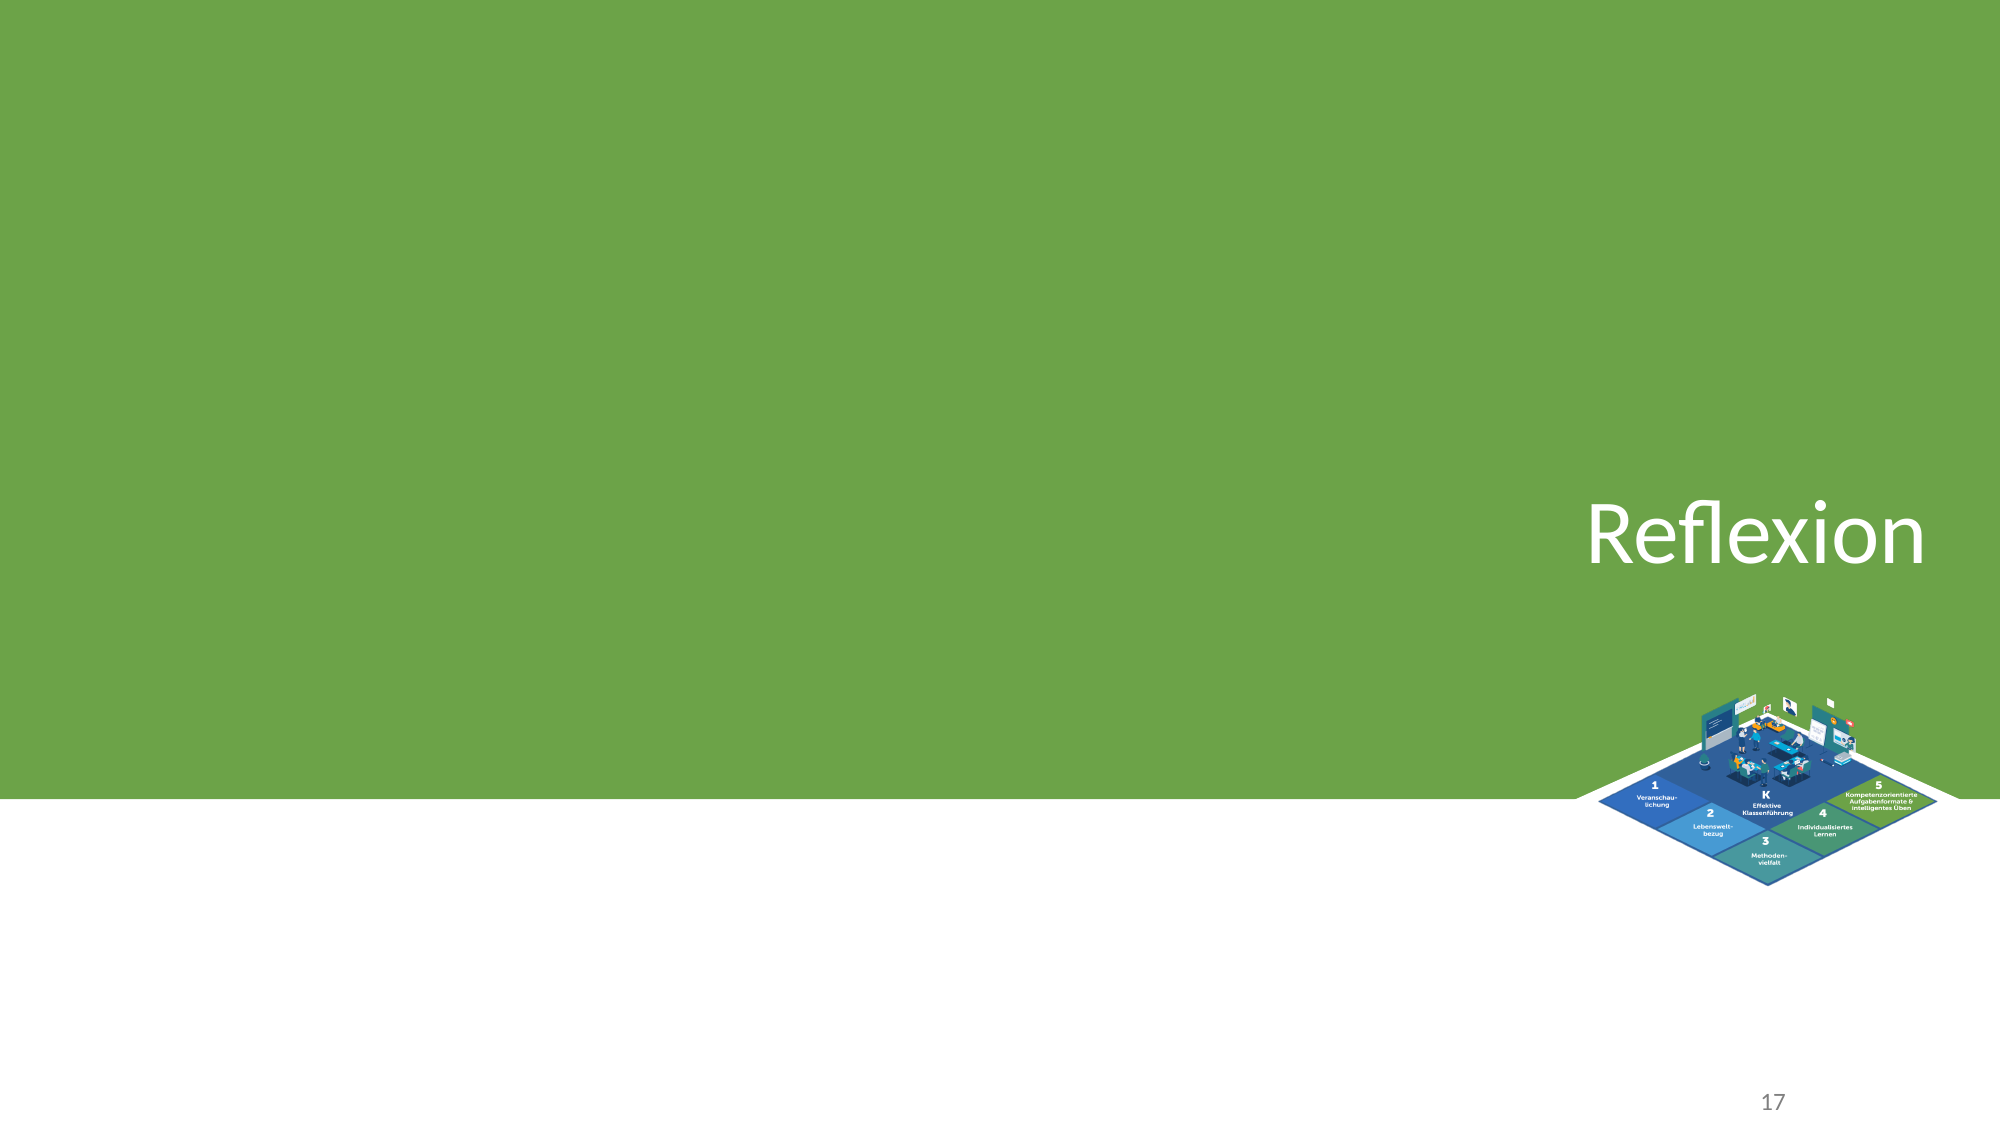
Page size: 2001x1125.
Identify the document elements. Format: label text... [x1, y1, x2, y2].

slide_number 17 [1350, 1075, 1801, 1125]
picture [1591, 688, 1944, 889]
list Reflexion [384, 476, 1944, 560]
